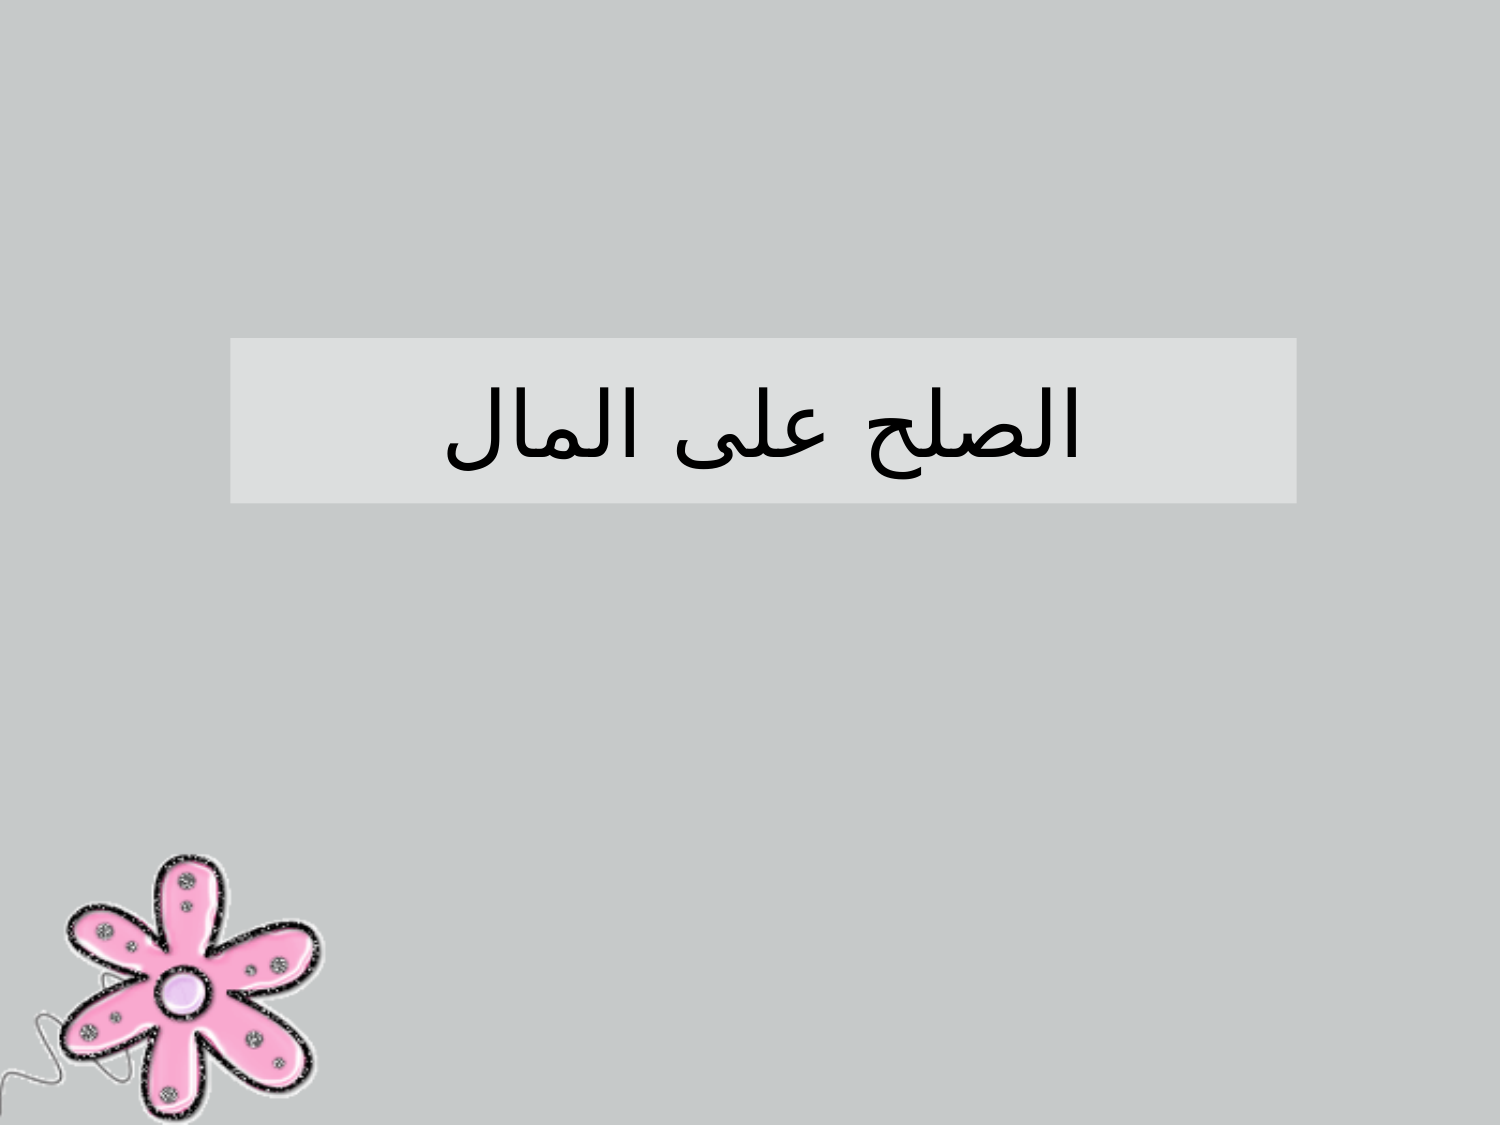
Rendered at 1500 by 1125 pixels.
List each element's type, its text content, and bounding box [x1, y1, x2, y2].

title الصلح على المال [230, 338, 1297, 504]
picture [0, 0, 1500, 1125]
